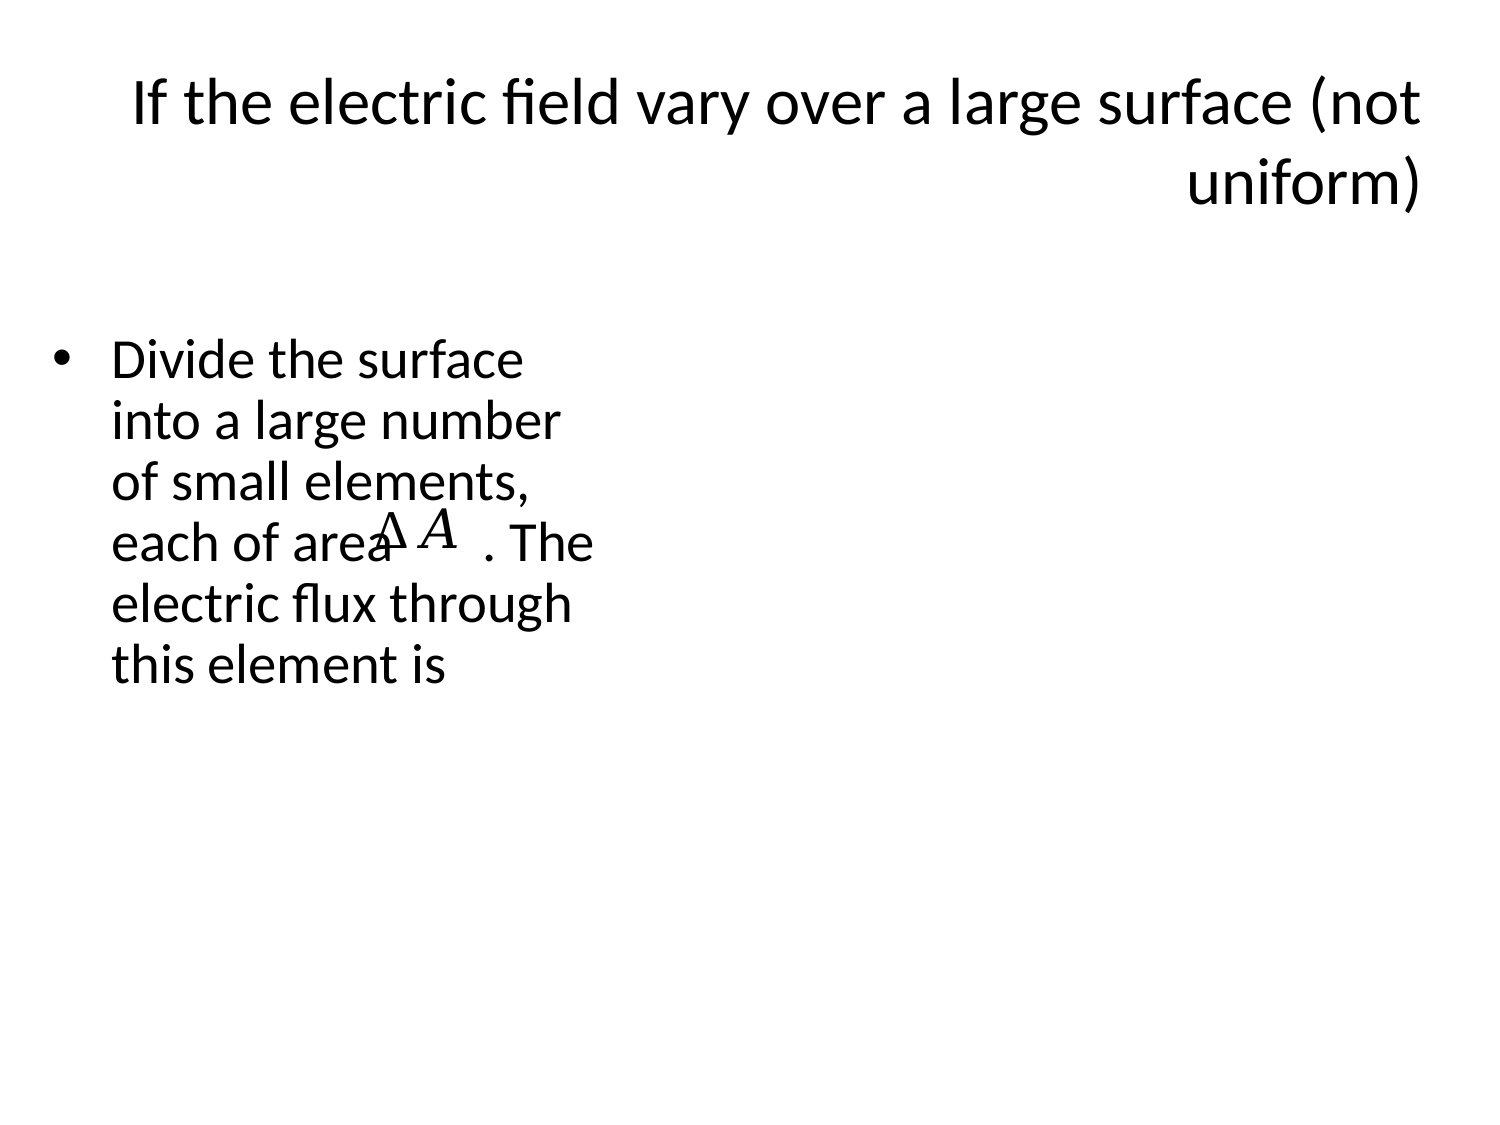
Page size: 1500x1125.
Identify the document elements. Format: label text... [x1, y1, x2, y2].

title If the electric field vary over a large surface (not uniform) [87, 50, 1438, 238]
list Divide the surface into a large number of small elements, each of area . The electric flux through this element is [37, 249, 613, 713]
